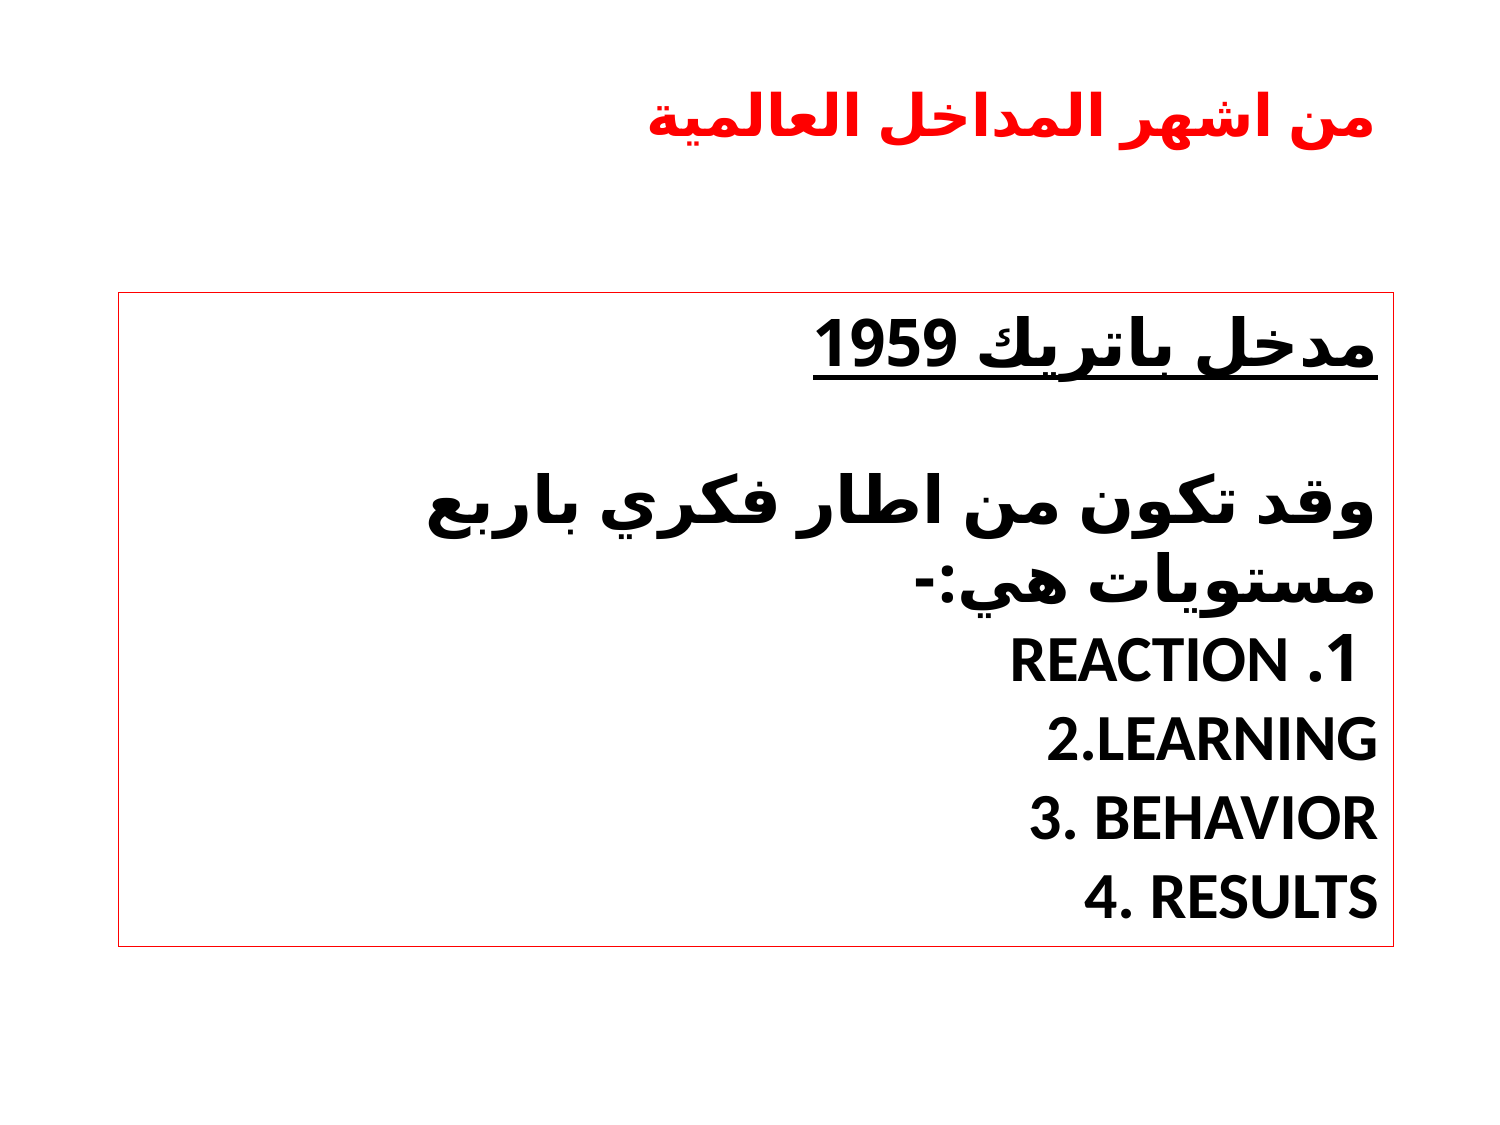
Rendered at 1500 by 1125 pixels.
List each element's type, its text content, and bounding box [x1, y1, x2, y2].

list من اشهر المداخل العالمية [117, 70, 1393, 317]
title مدخل باتريك 1959 وقد تكون من اطار فكري باربع مستويات هي:- 1. reaction 2.learning 3. behavior 4. results [118, 292, 1394, 947]
